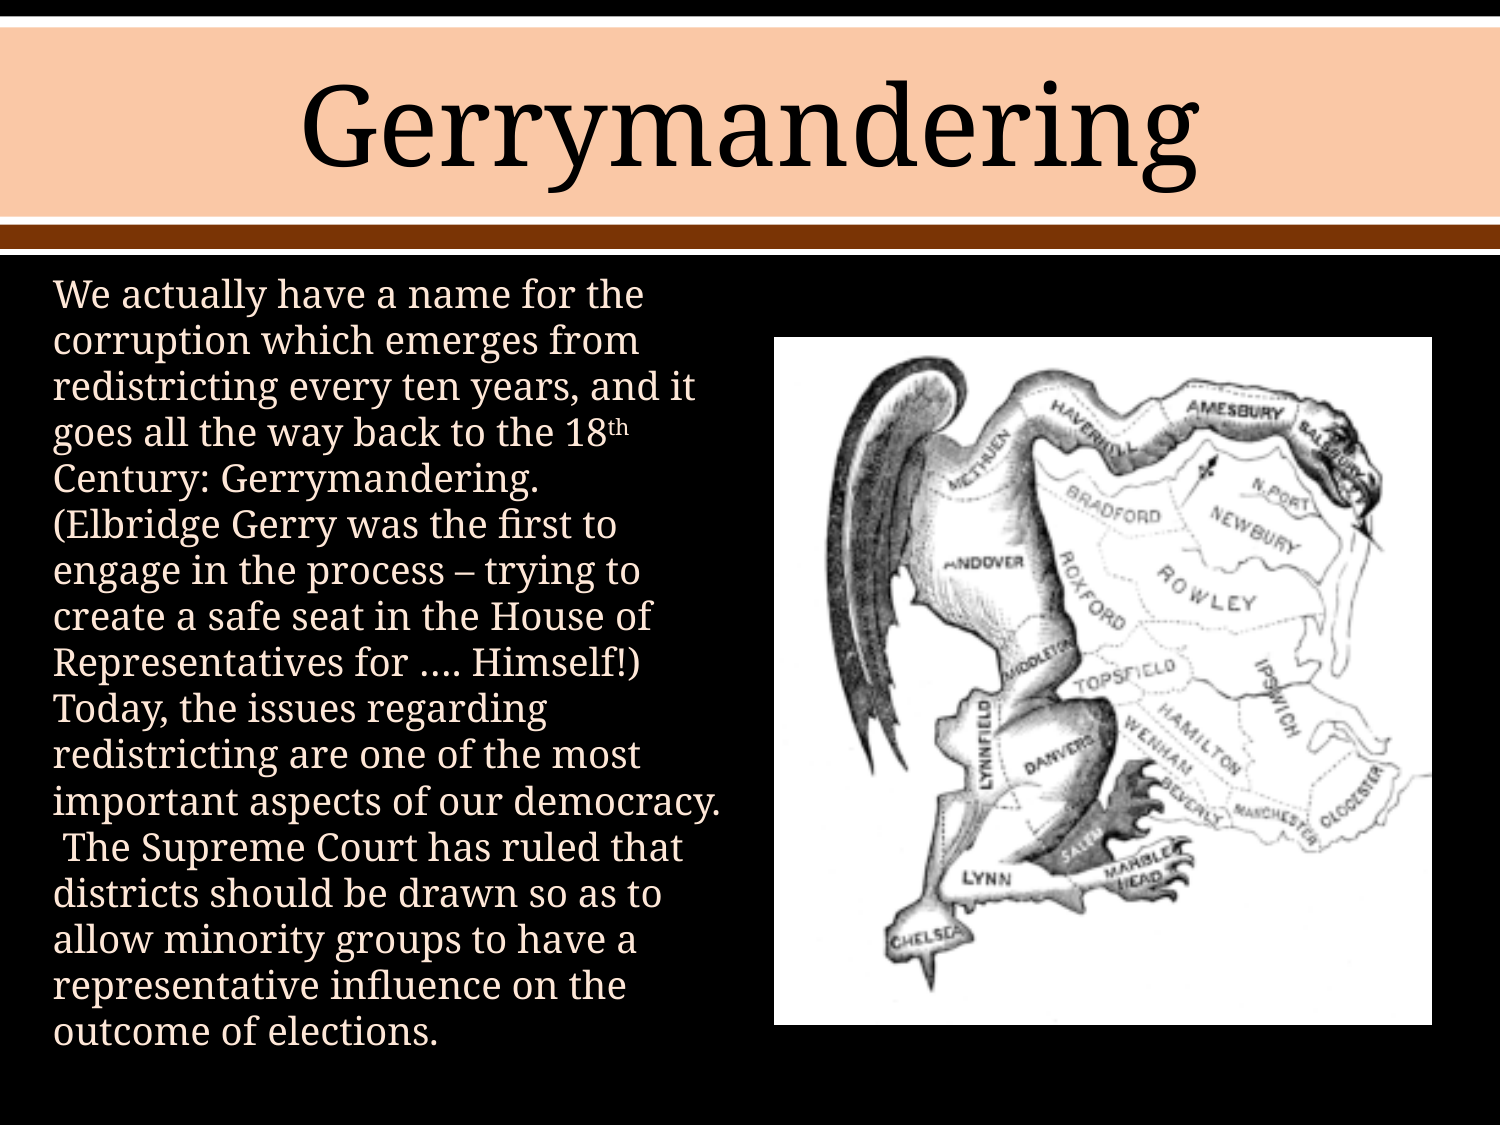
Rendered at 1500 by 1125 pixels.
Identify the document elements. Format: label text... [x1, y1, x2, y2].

list We actually have a name for the corruption which emerges from redistricting every ten years, and it goes all the way back to the 18th Century: Gerrymandering. (Elbridge Gerry was the first to engage in the process – trying to create a safe seat in the House of Representatives for …. Himself!) Today, the issues regarding redistricting are one of the most important aspects of our democracy. The Supreme Court has ruled that districts should be drawn so as to allow minority groups to have a representative influence on the outcome of elections. [37, 262, 738, 1075]
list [774, 337, 1433, 1026]
title Gerrymandering [75, 29, 1425, 213]
